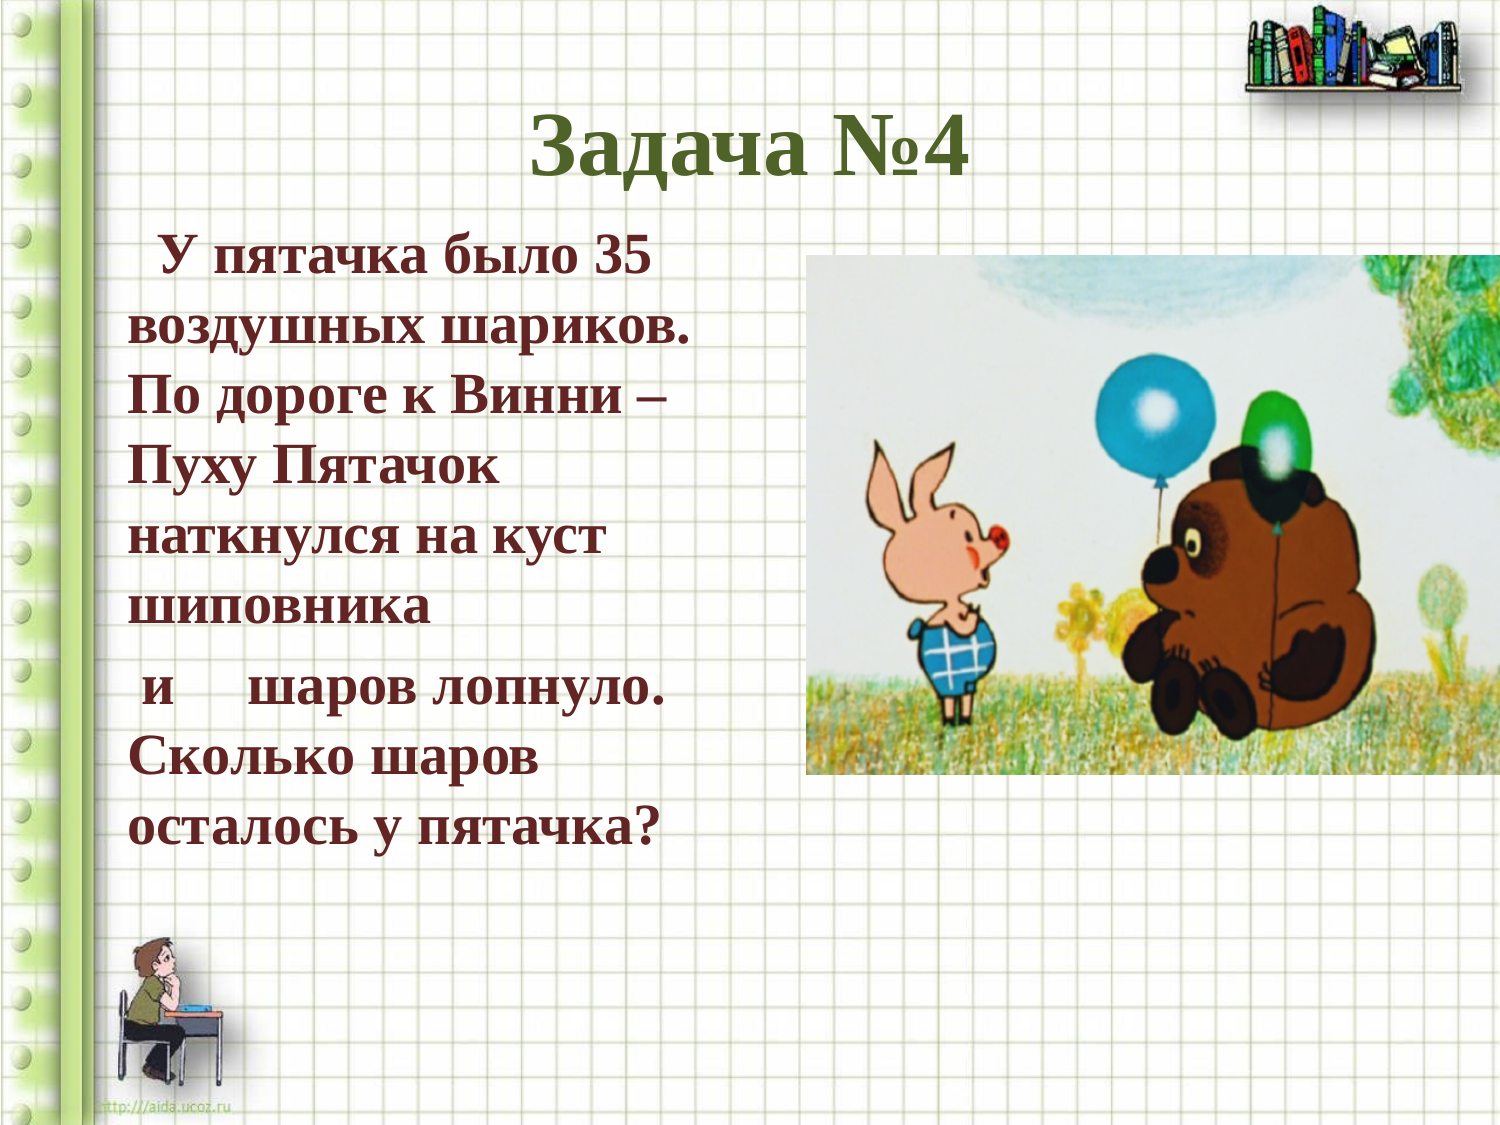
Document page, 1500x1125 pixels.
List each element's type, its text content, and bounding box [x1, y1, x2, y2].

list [806, 255, 1500, 776]
picture [0, 0, 1500, 1125]
title Задача №4 [75, 45, 1425, 233]
